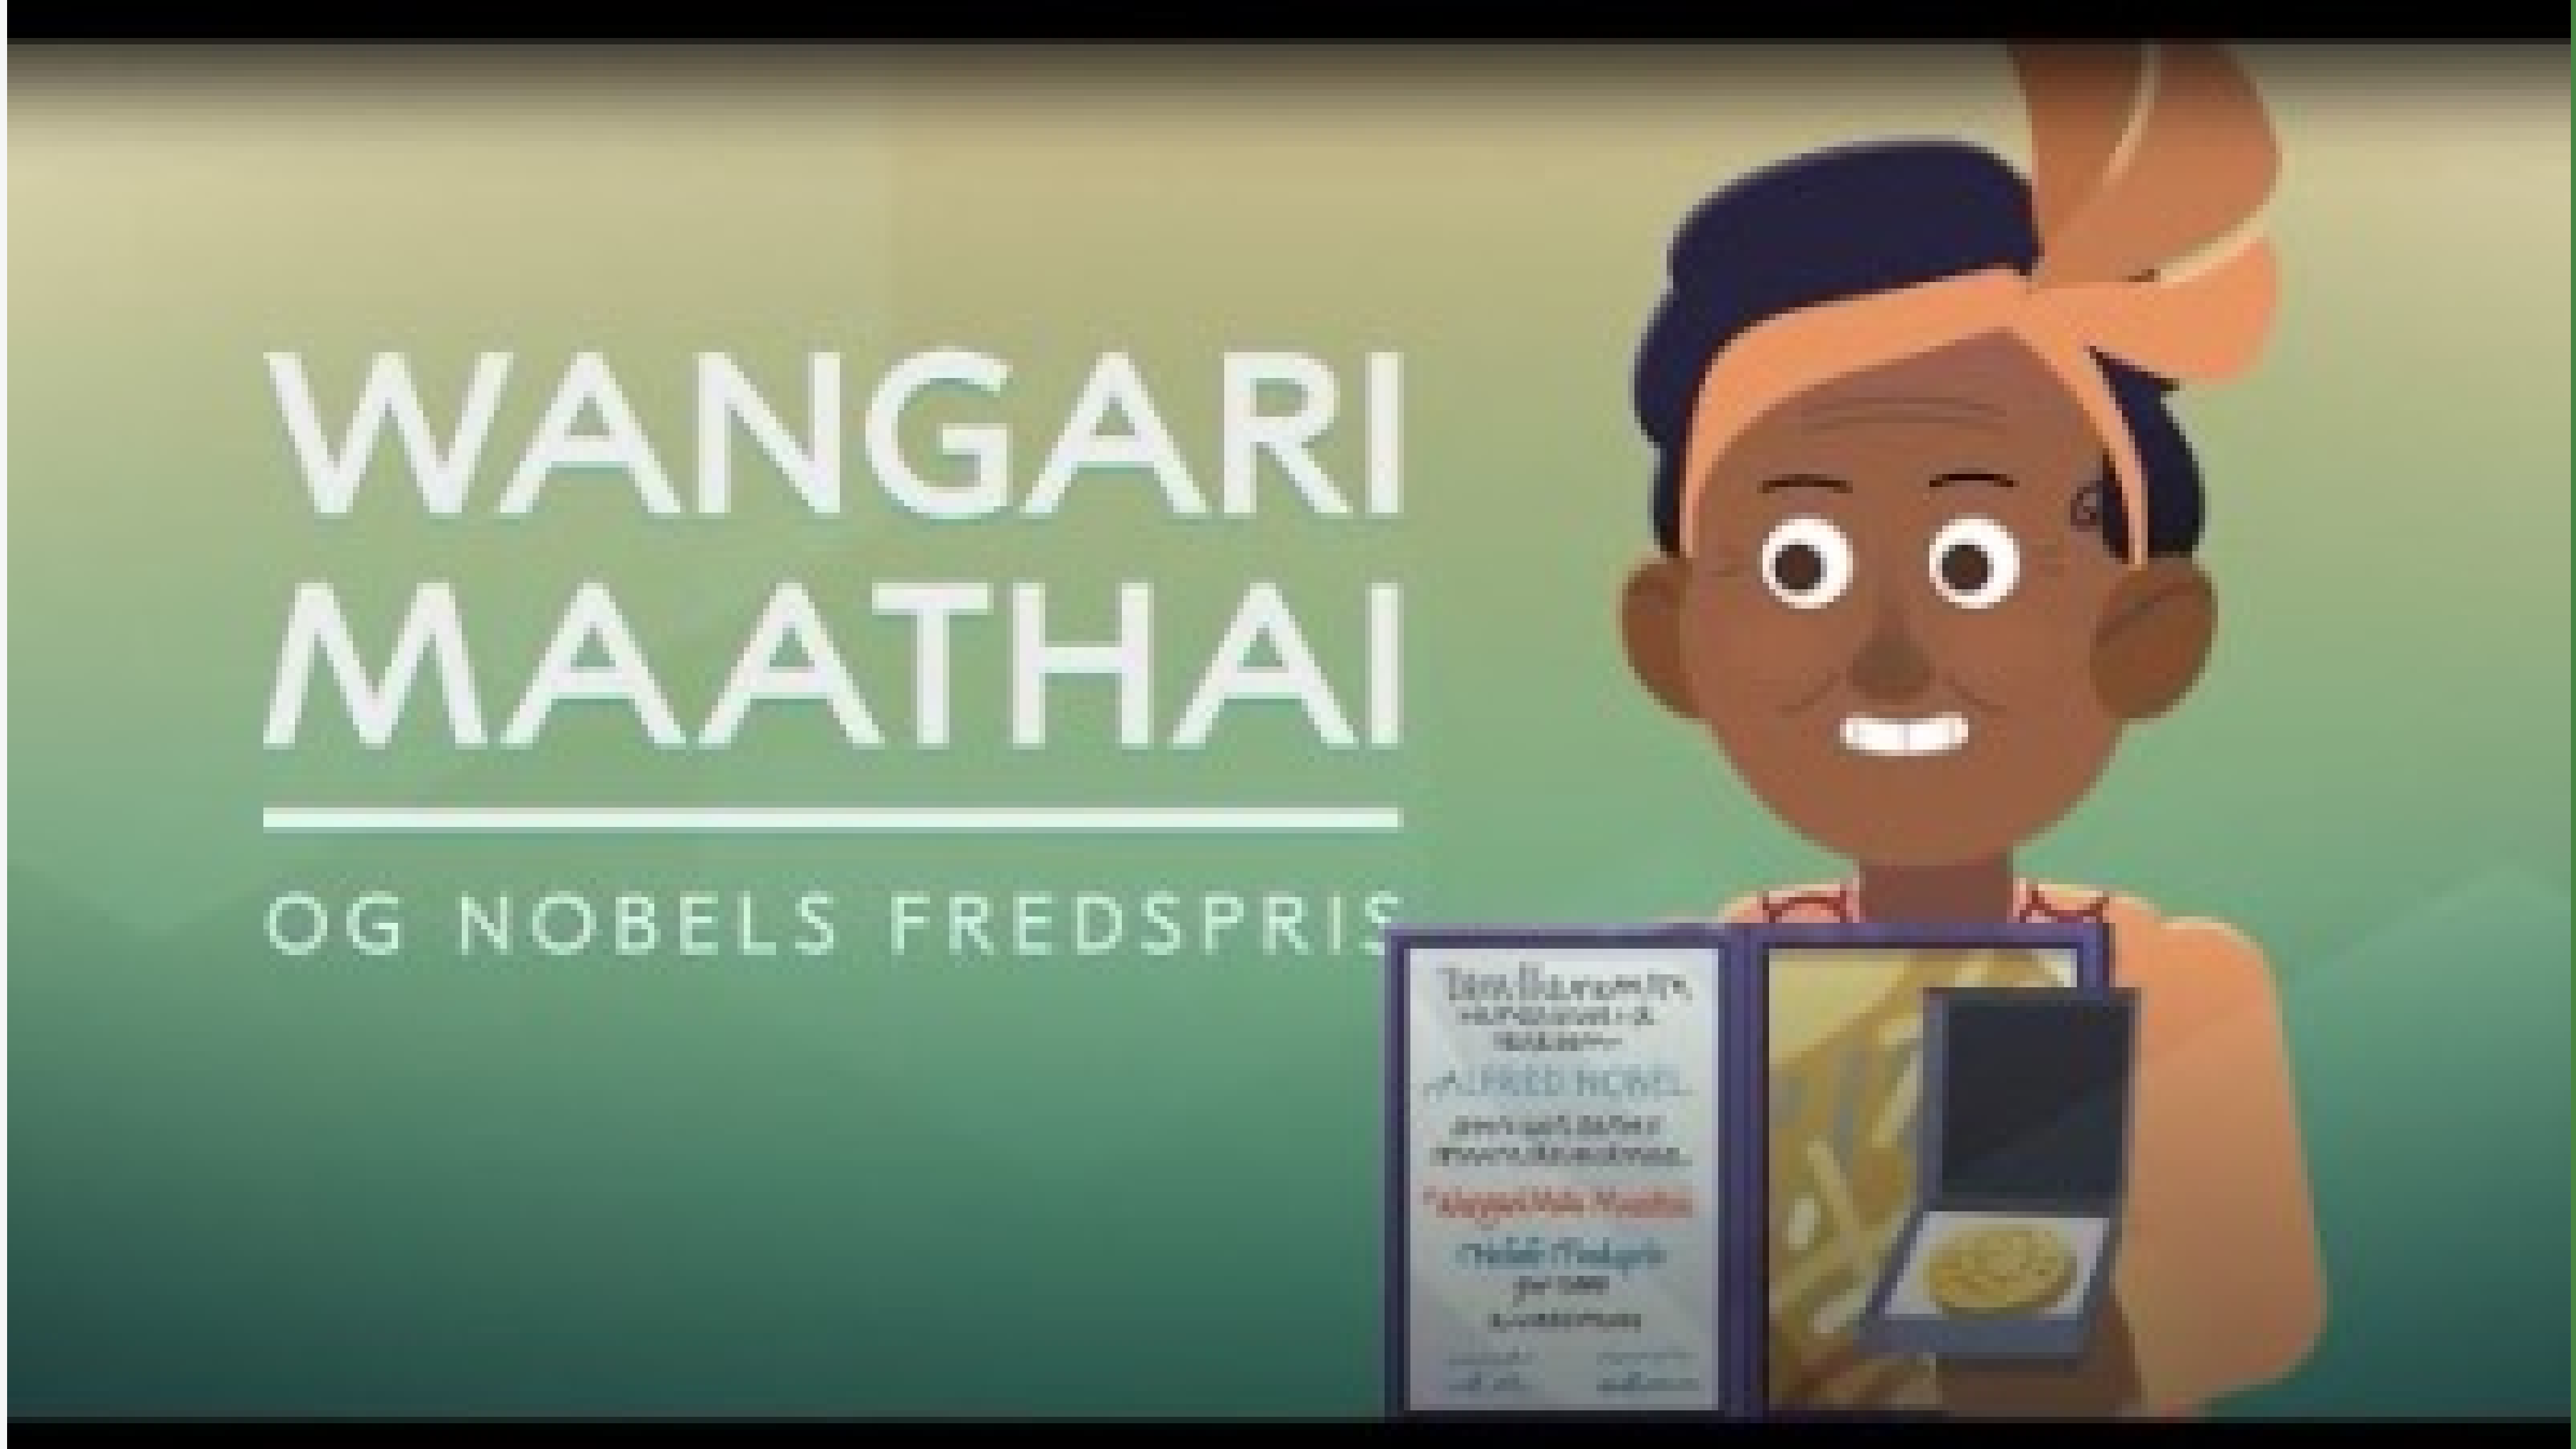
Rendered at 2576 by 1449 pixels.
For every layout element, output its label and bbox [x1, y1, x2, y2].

text_box [6, 0, 2571, 1449]
